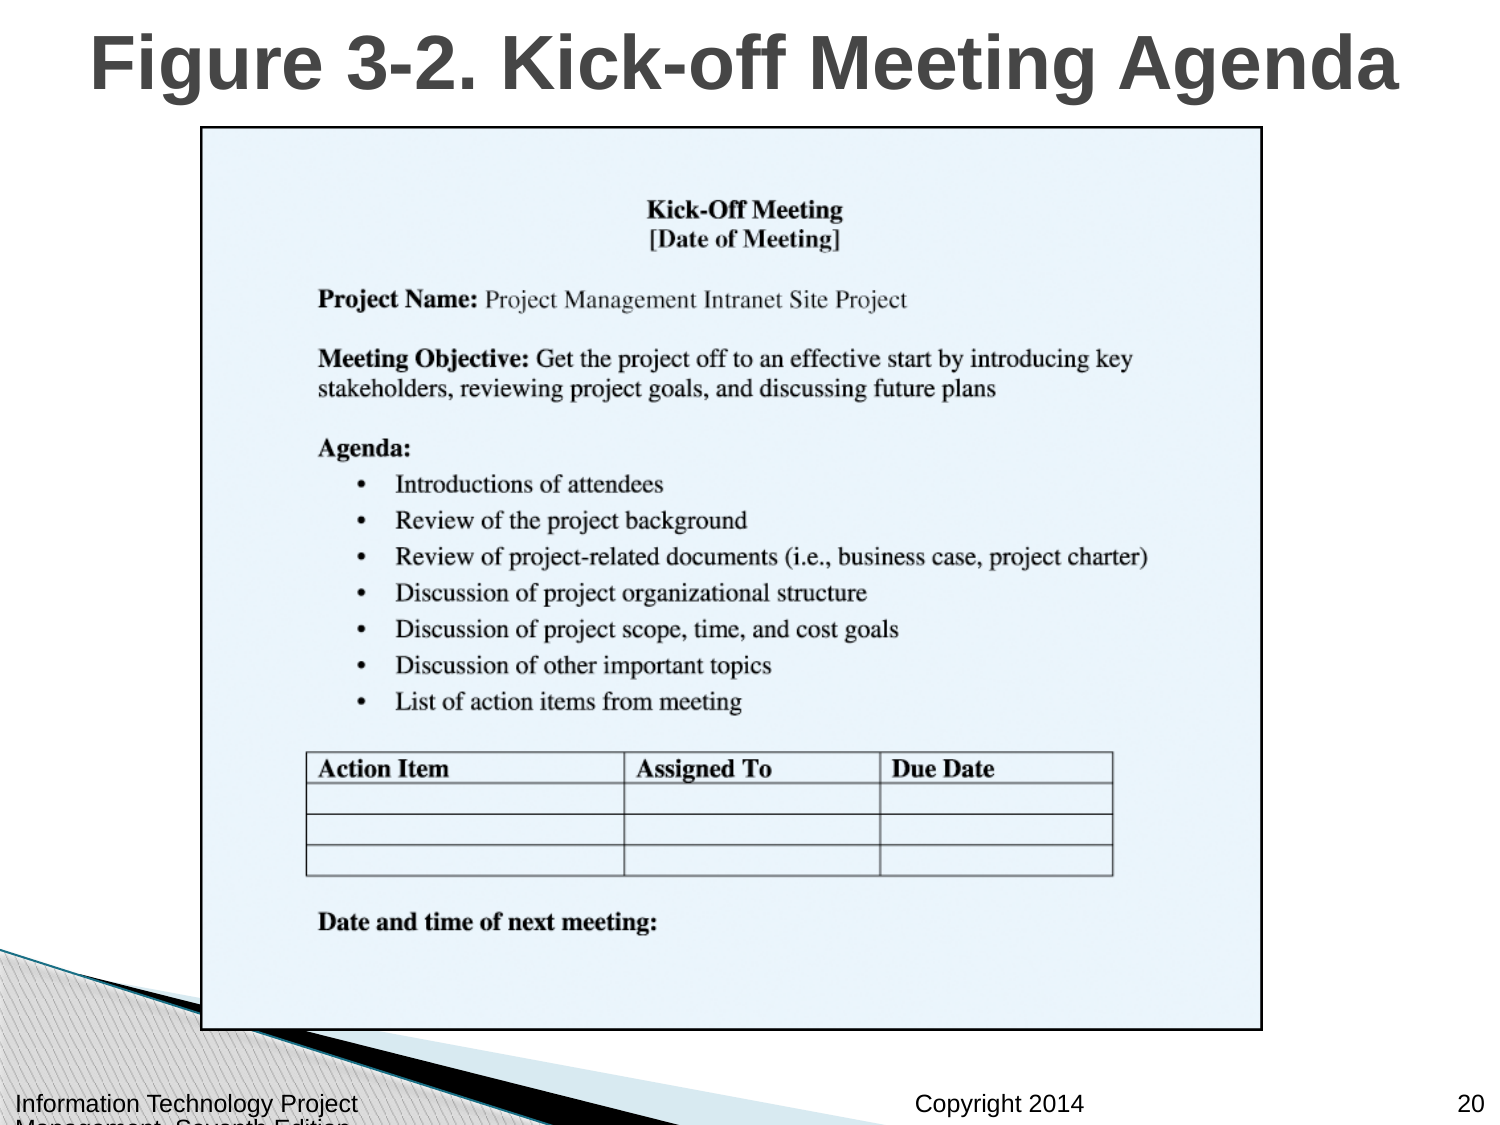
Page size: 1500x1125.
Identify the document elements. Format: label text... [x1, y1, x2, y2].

title Figure 3-2. Kick-off Meeting Agenda [75, 0, 1425, 118]
footer Information Technology Project Management, Seventh Edition [0, 1065, 388, 1125]
slide_number 20 [1408, 1065, 1500, 1125]
picture [199, 126, 1263, 1031]
